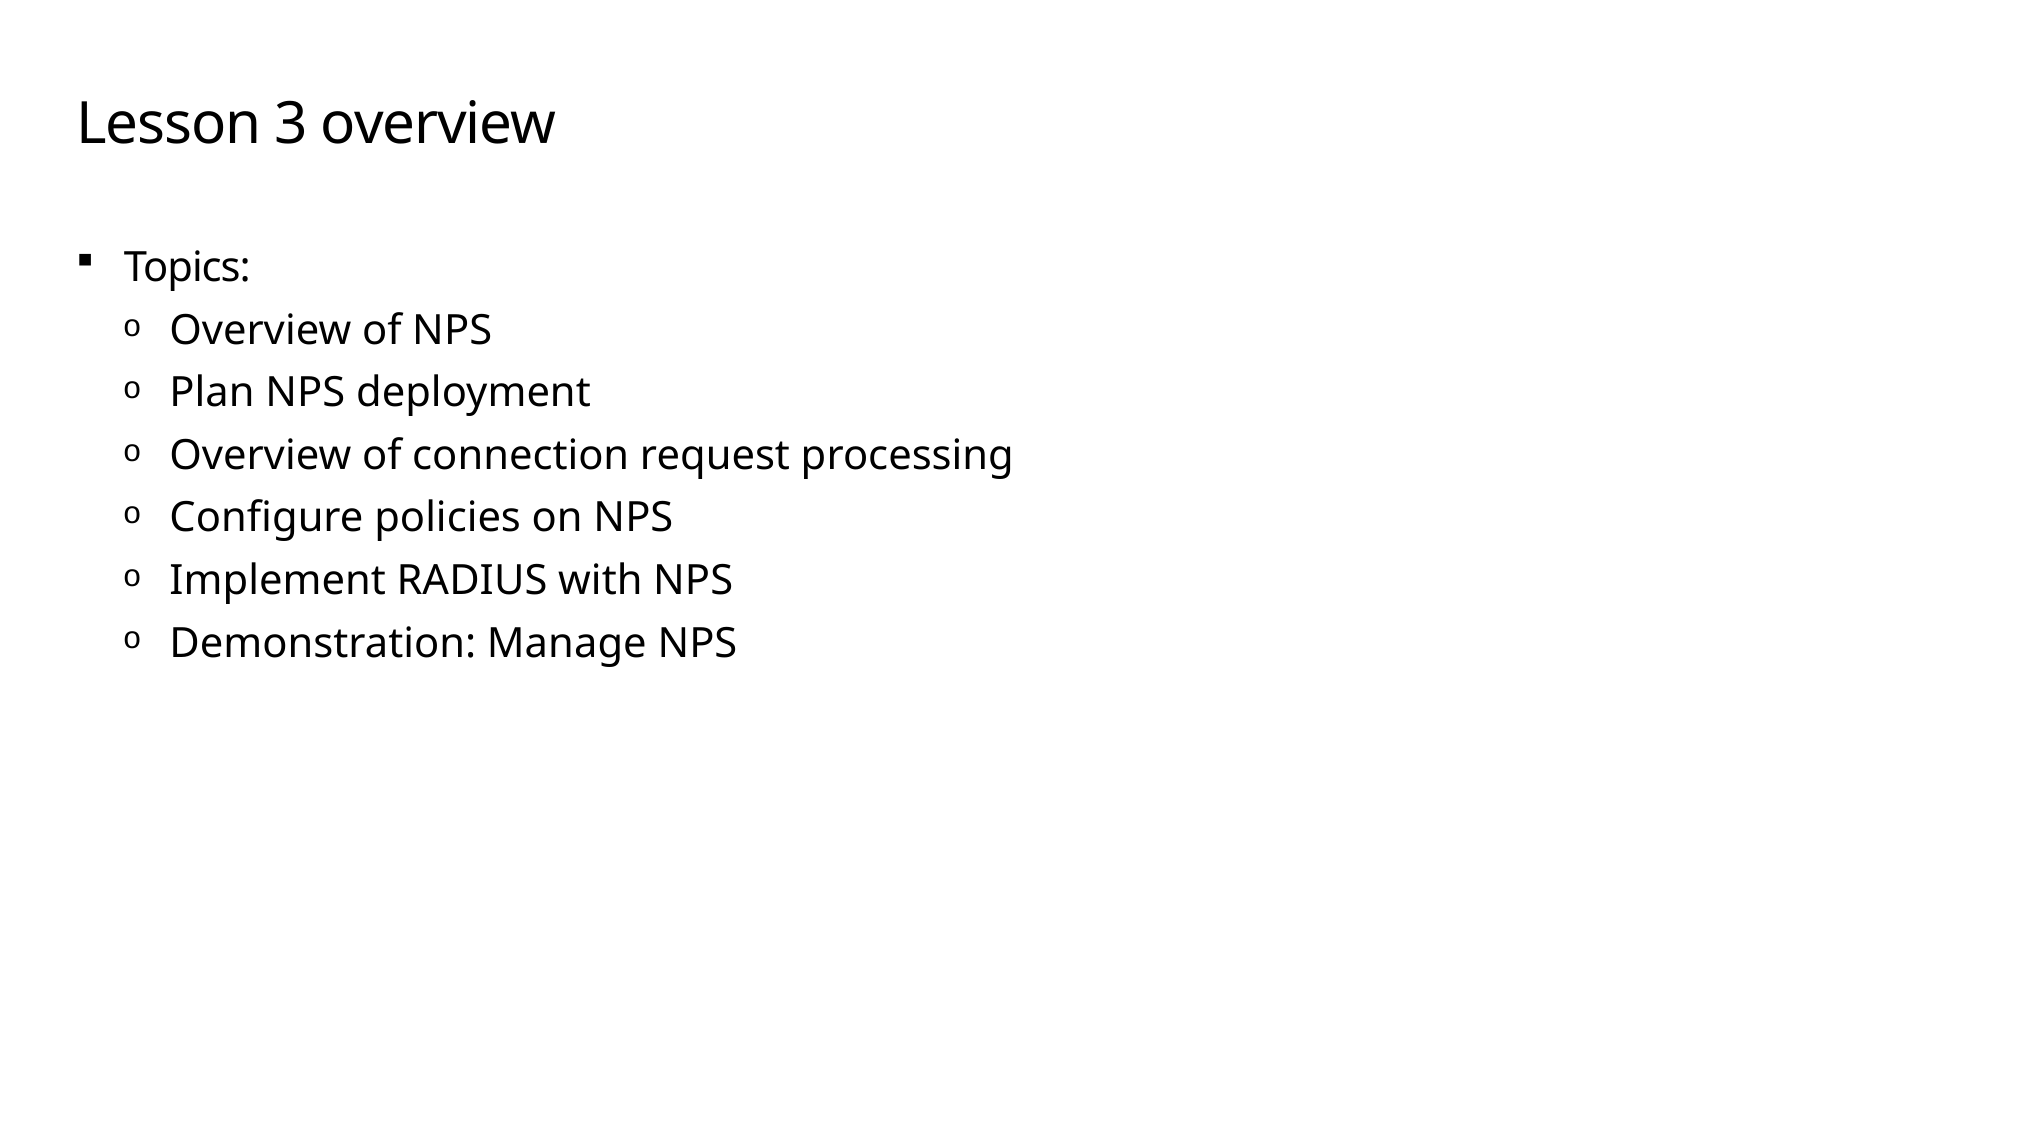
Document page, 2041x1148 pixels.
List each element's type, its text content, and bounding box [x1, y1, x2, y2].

list Topics: Overview of NPS Plan NPS deployment Overview of connection request processing Configure policies on NPS Implement RADIUS with NPS Demonstration: Manage NPS [76, 240, 1970, 1074]
title Lesson 3 overview [76, 93, 1968, 161]
